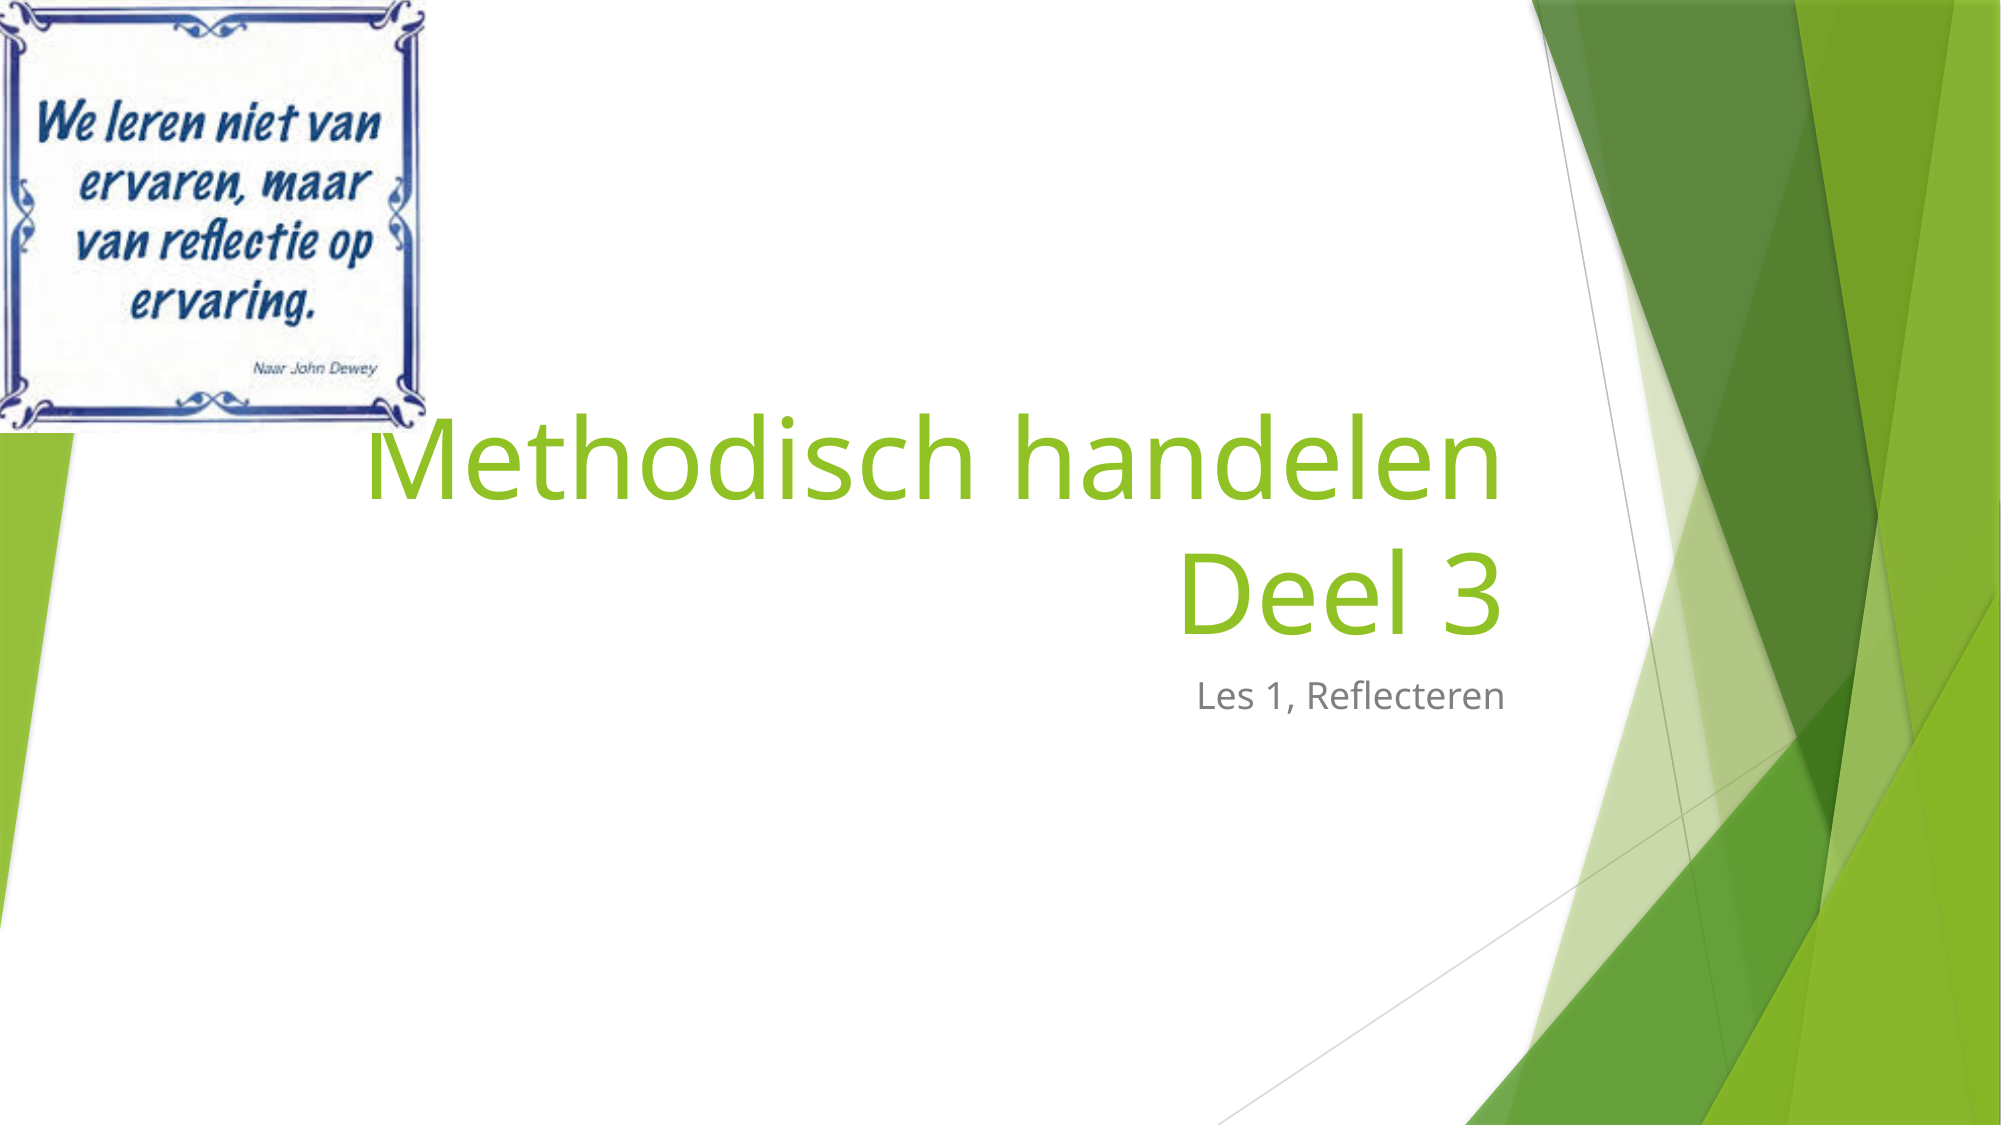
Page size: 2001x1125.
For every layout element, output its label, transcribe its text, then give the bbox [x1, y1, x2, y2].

picture [0, 0, 427, 434]
title Methodisch handelen Deel 3 [247, 394, 1522, 664]
subtitle Les 1, Reflecteren [247, 664, 1522, 845]
